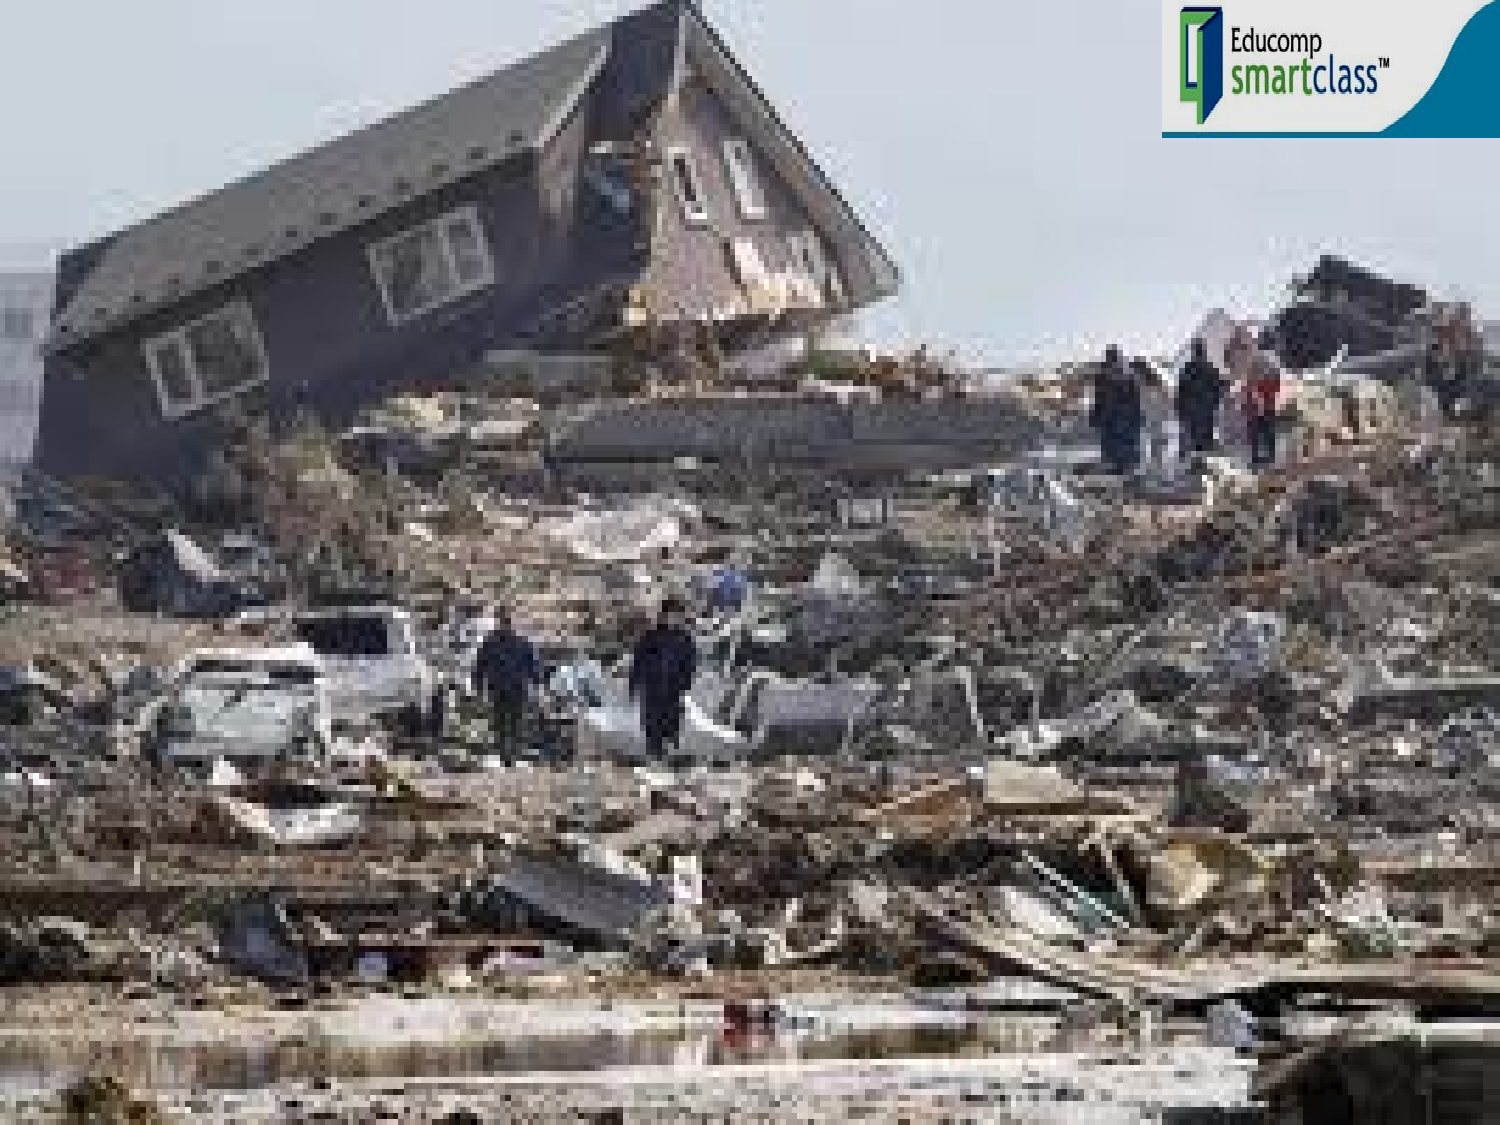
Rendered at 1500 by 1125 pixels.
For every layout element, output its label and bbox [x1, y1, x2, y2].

list [0, 0, 1500, 1125]
picture [1162, 0, 1497, 135]
